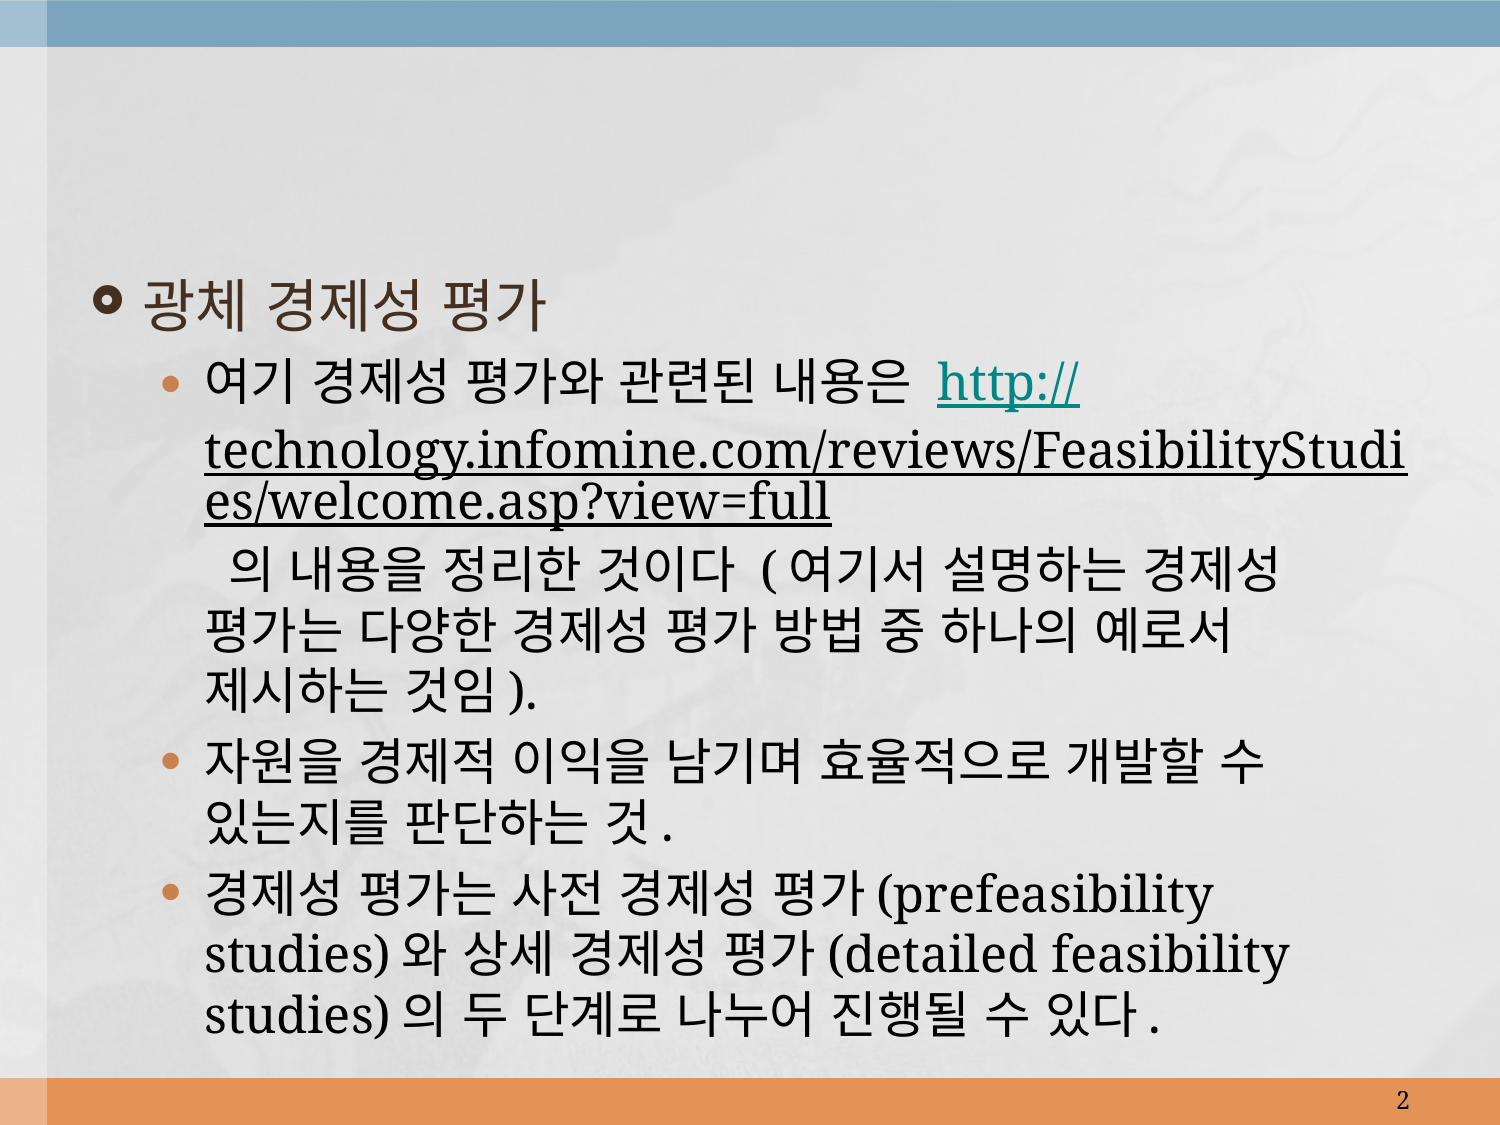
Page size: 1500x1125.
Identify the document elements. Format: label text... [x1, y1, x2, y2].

slide_number 2 [1074, 1078, 1425, 1125]
list 광체 경제성 평가 여기 경제성 평가와 관련된 내용은 http://technology.infomine.com/reviews/FeasibilityStudies/welcome.asp?view=full 의 내용을 정리한 것이다 (여기서 설명하는 경제성 평가는 다양한 경제성 평가 방법 중 하나의 예로서 제시하는 것임). 자원을 경제적 이익을 남기며 효율적으로 개발할 수 있는지를 판단하는 것. 경제성 평가는 사전 경제성 평가(prefeasibility studies)와 상세 경제성 평가(detailed feasibility studies)의 두 단계로 나누어 진행될 수 있다. [75, 262, 1425, 1005]
